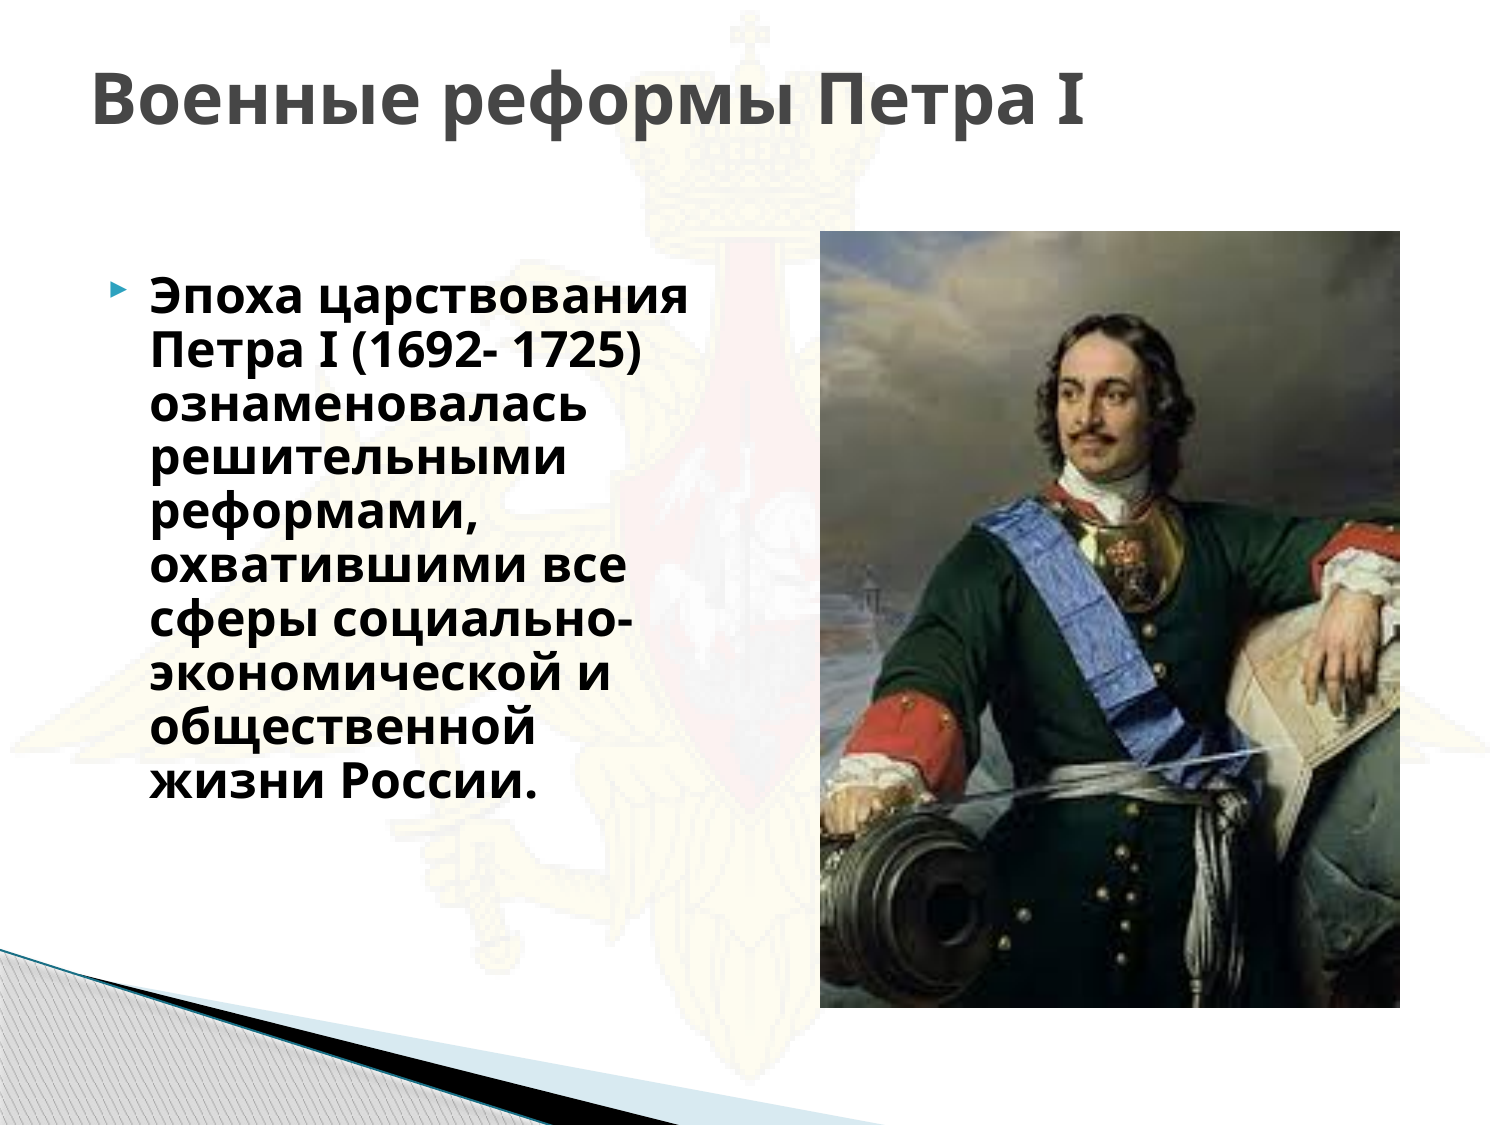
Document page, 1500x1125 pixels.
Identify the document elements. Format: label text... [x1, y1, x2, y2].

list Эпоха царствования Петра I (1692- 1725) ознаменовалась решительными реформами, охватившими все сферы социально- экономической и общественной жизни России. [75, 262, 738, 882]
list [820, 231, 1400, 1008]
title Военные реформы Петра I [75, 45, 1425, 233]
